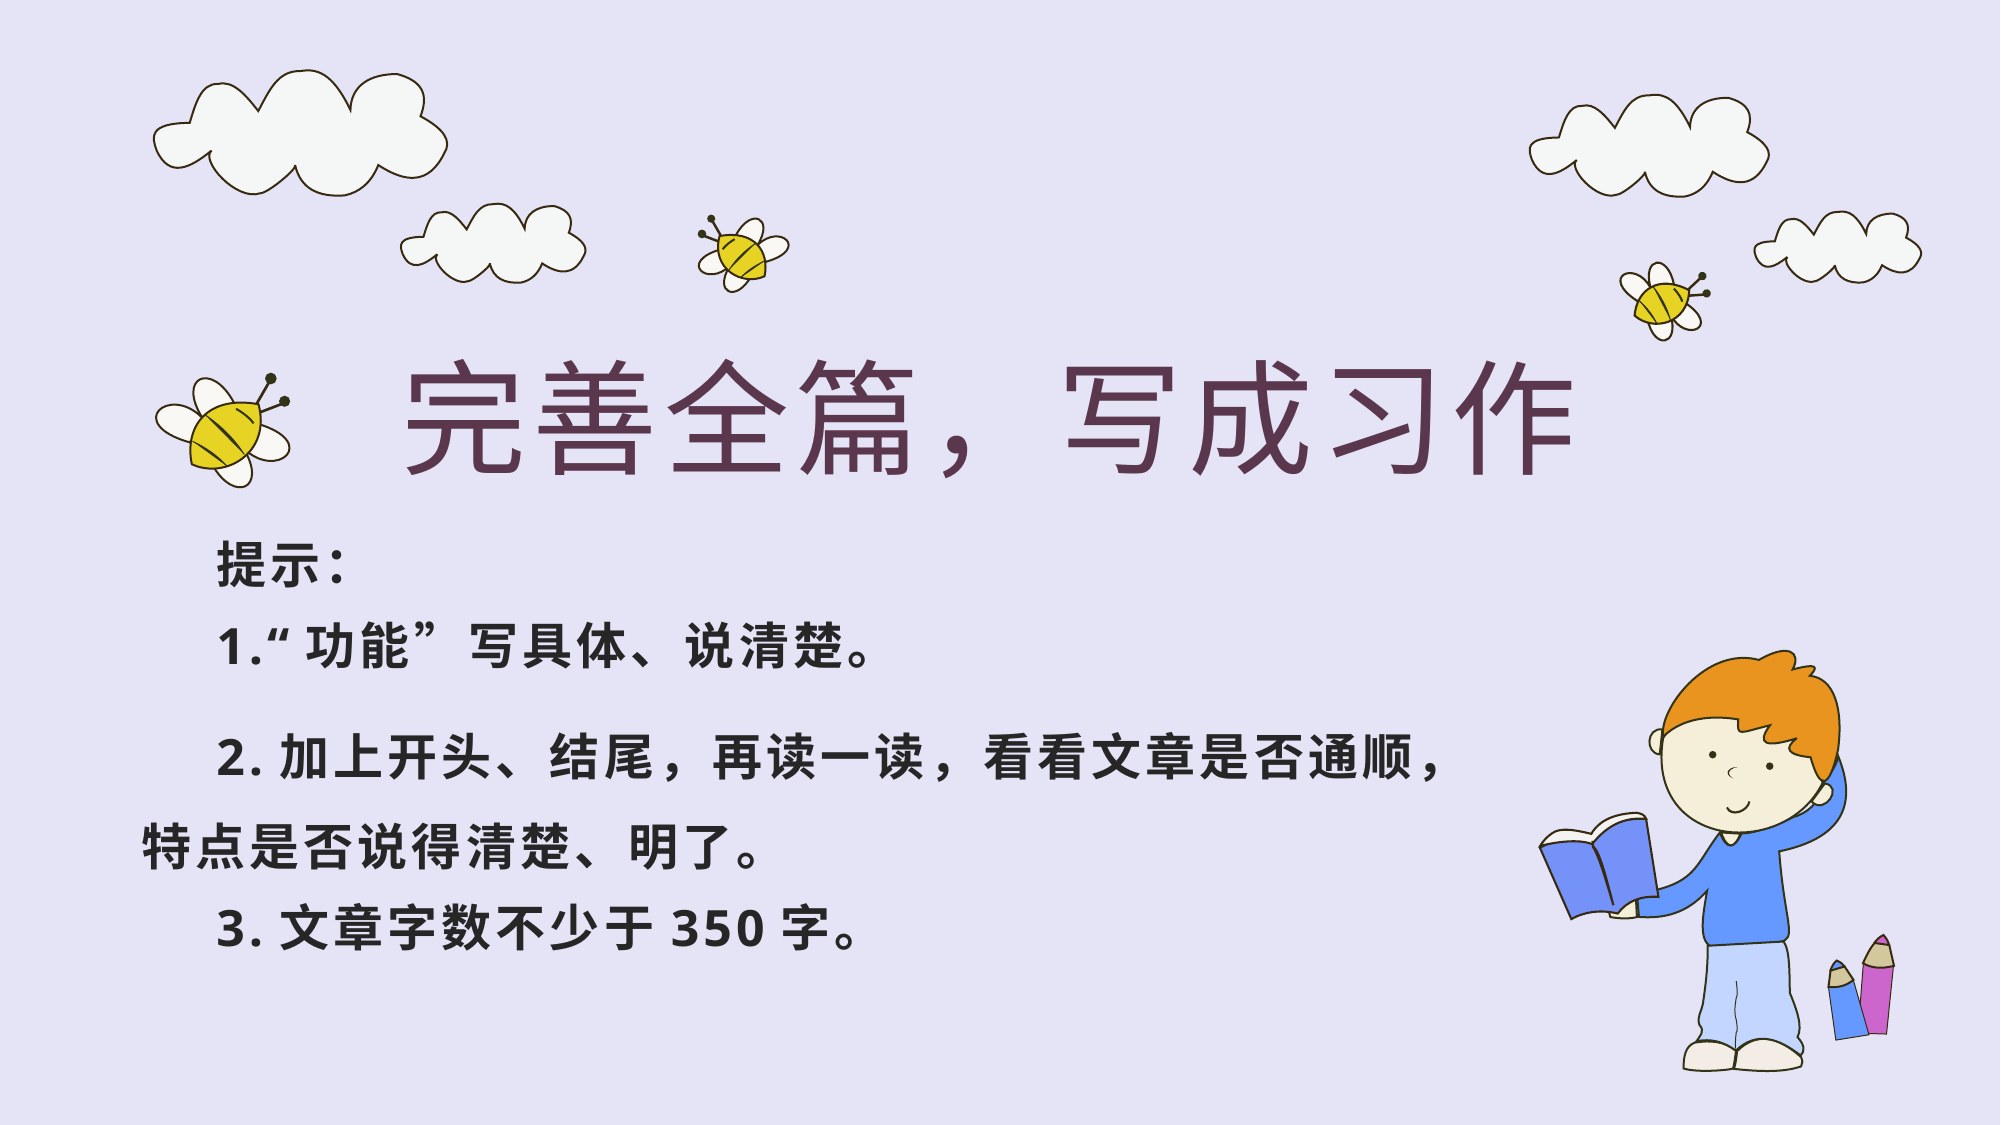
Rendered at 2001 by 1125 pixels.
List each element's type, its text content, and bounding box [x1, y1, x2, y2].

title 完善全篇，写成习作 [377, 295, 1602, 498]
list 提示： 1.“功能”写具体、说清楚。 2.加上开头、结尾，再读一读，看看文章是否通顺，特点是否说得清楚、明了。 3.文章字数不少于350字。 [126, 526, 1525, 981]
